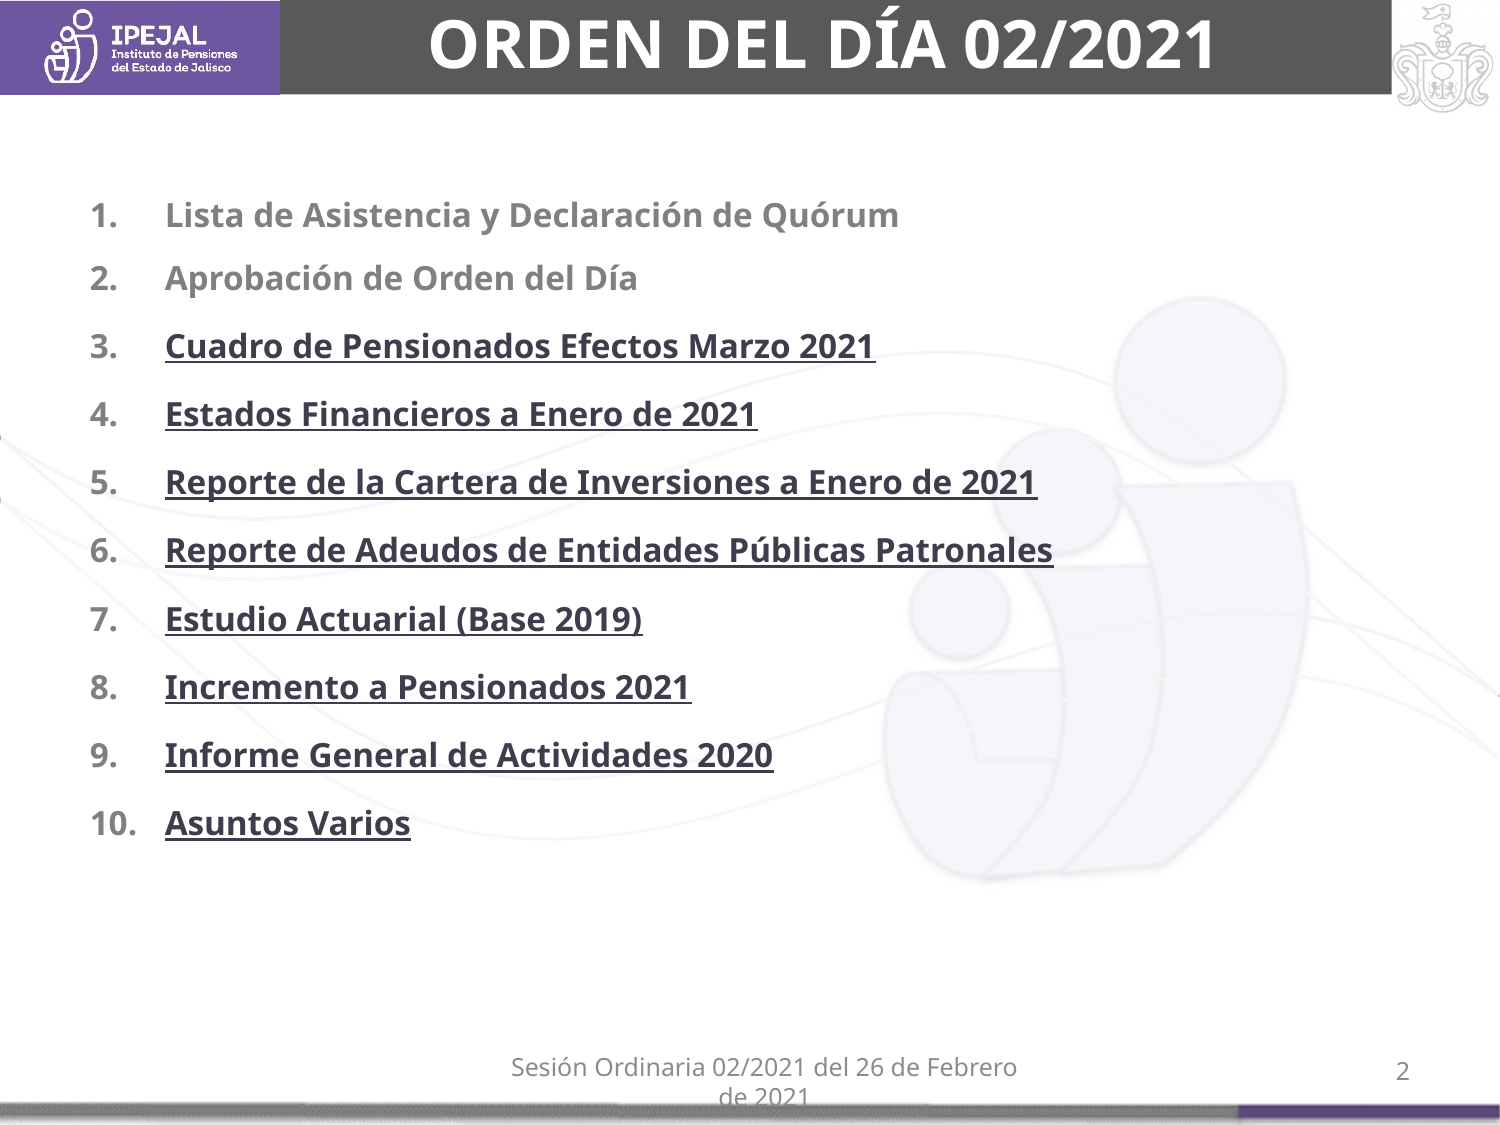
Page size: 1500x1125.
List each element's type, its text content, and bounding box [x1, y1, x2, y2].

picture [0, 0, 280, 95]
list Lista de Asistencia y Declaración de Quórum Aprobación de Orden del Día Cuadro de Pensionados Efectos Marzo 2021 Estados Financieros a Enero de 2021 Reporte de la Cartera de Inversiones a Enero de 2021 Reporte de Adeudos de Entidades Públicas Patronales Estudio Actuarial (Base 2019) Incremento a Pensionados 2021 Informe General de Actividades 2020 Asuntos Varios [75, 191, 1425, 1069]
title ORDEN DEL DÍA 02/2021 [270, 3, 1379, 191]
picture [0, 1096, 1500, 1125]
text_box Sesión Ordinaria 02/2021 del 26 de Febrero de 2021 [483, 1051, 1046, 1112]
slide_number 1 [1074, 1042, 1425, 1103]
